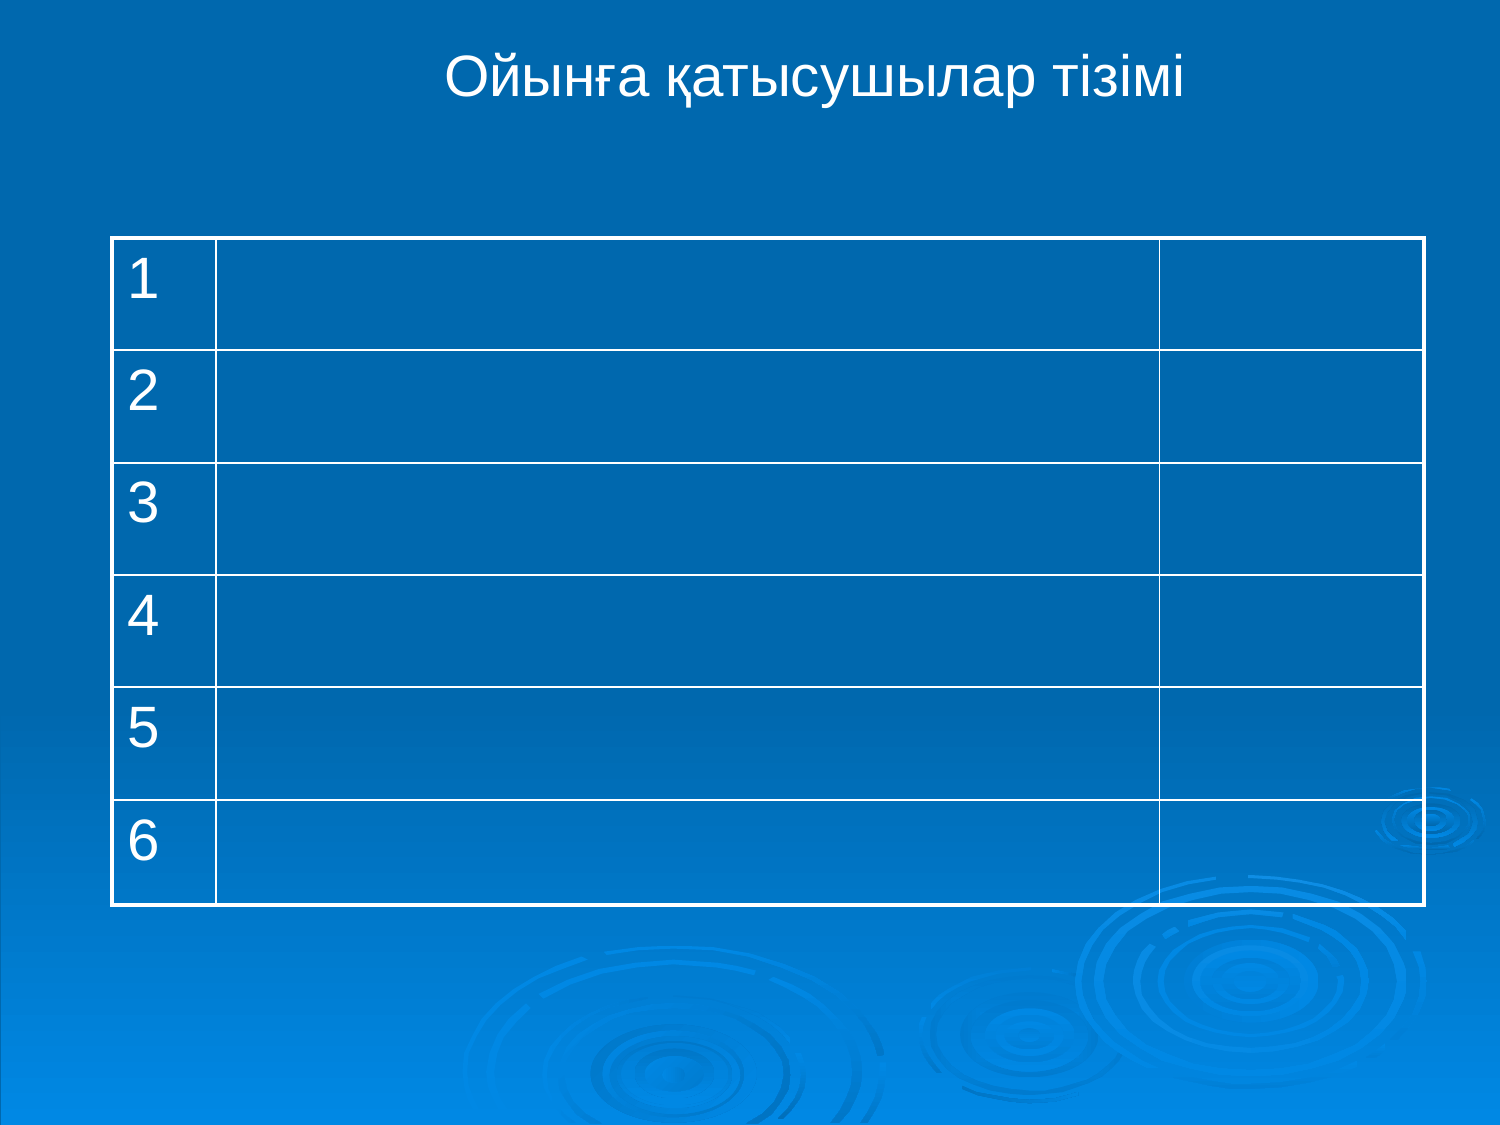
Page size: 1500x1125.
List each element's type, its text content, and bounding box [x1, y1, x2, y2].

table_cell [1160, 801, 1422, 903]
table_header [1160, 240, 1422, 349]
table_cell [217, 801, 1159, 903]
table_header 1 [114, 240, 215, 349]
table_cell 2 [114, 351, 215, 462]
table_cell 5 [114, 688, 215, 799]
table_cell [217, 351, 1159, 462]
table_cell [1160, 464, 1422, 574]
list Ойынға қатысушылар тізімі [324, 30, 1306, 202]
table_cell [1160, 688, 1422, 799]
table_cell [217, 576, 1159, 686]
table_cell 3 [114, 464, 215, 574]
table_cell 6 [114, 801, 215, 903]
table_cell [1160, 576, 1422, 686]
table_cell [1160, 351, 1422, 462]
table_cell [217, 464, 1159, 574]
table_cell [217, 688, 1159, 799]
table_header [217, 240, 1159, 349]
table_cell 4 [114, 576, 215, 686]
